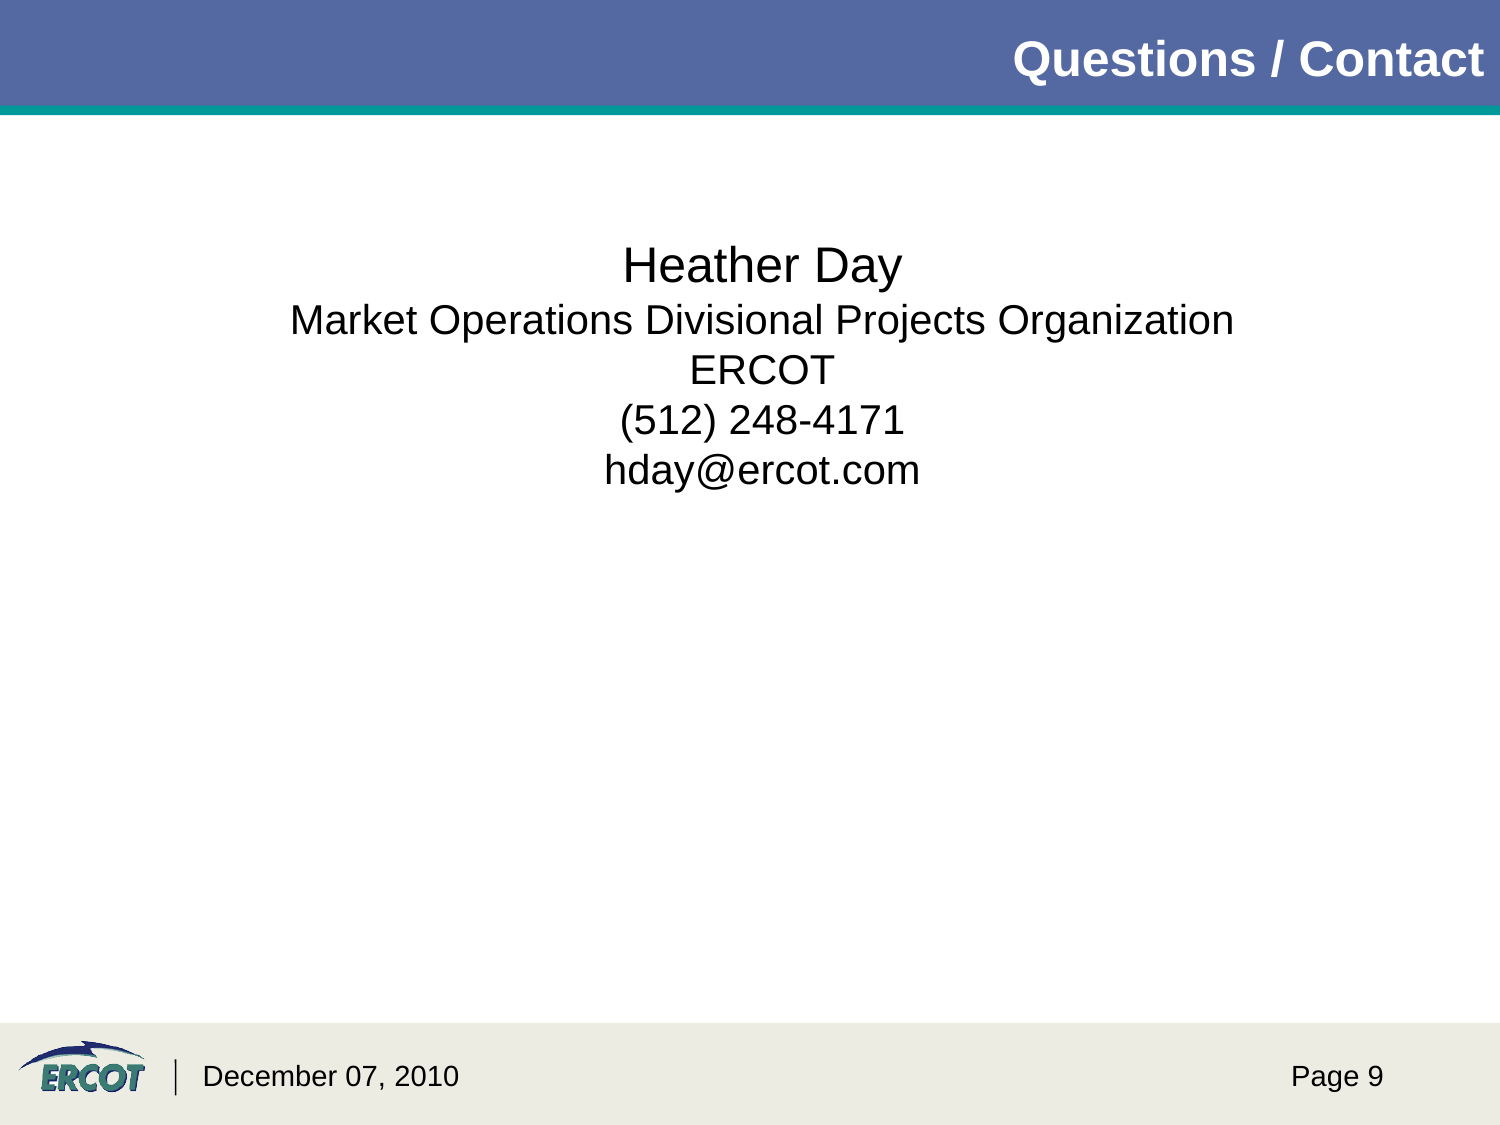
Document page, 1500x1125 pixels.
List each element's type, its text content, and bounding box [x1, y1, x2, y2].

title Questions / Contact [24, 0, 1500, 113]
text_box Heather Day Market Operations Divisional Projects Organization ERCOT (512) 248-4171 hday@ercot.com [87, 224, 1438, 650]
picture [10, 1031, 151, 1111]
